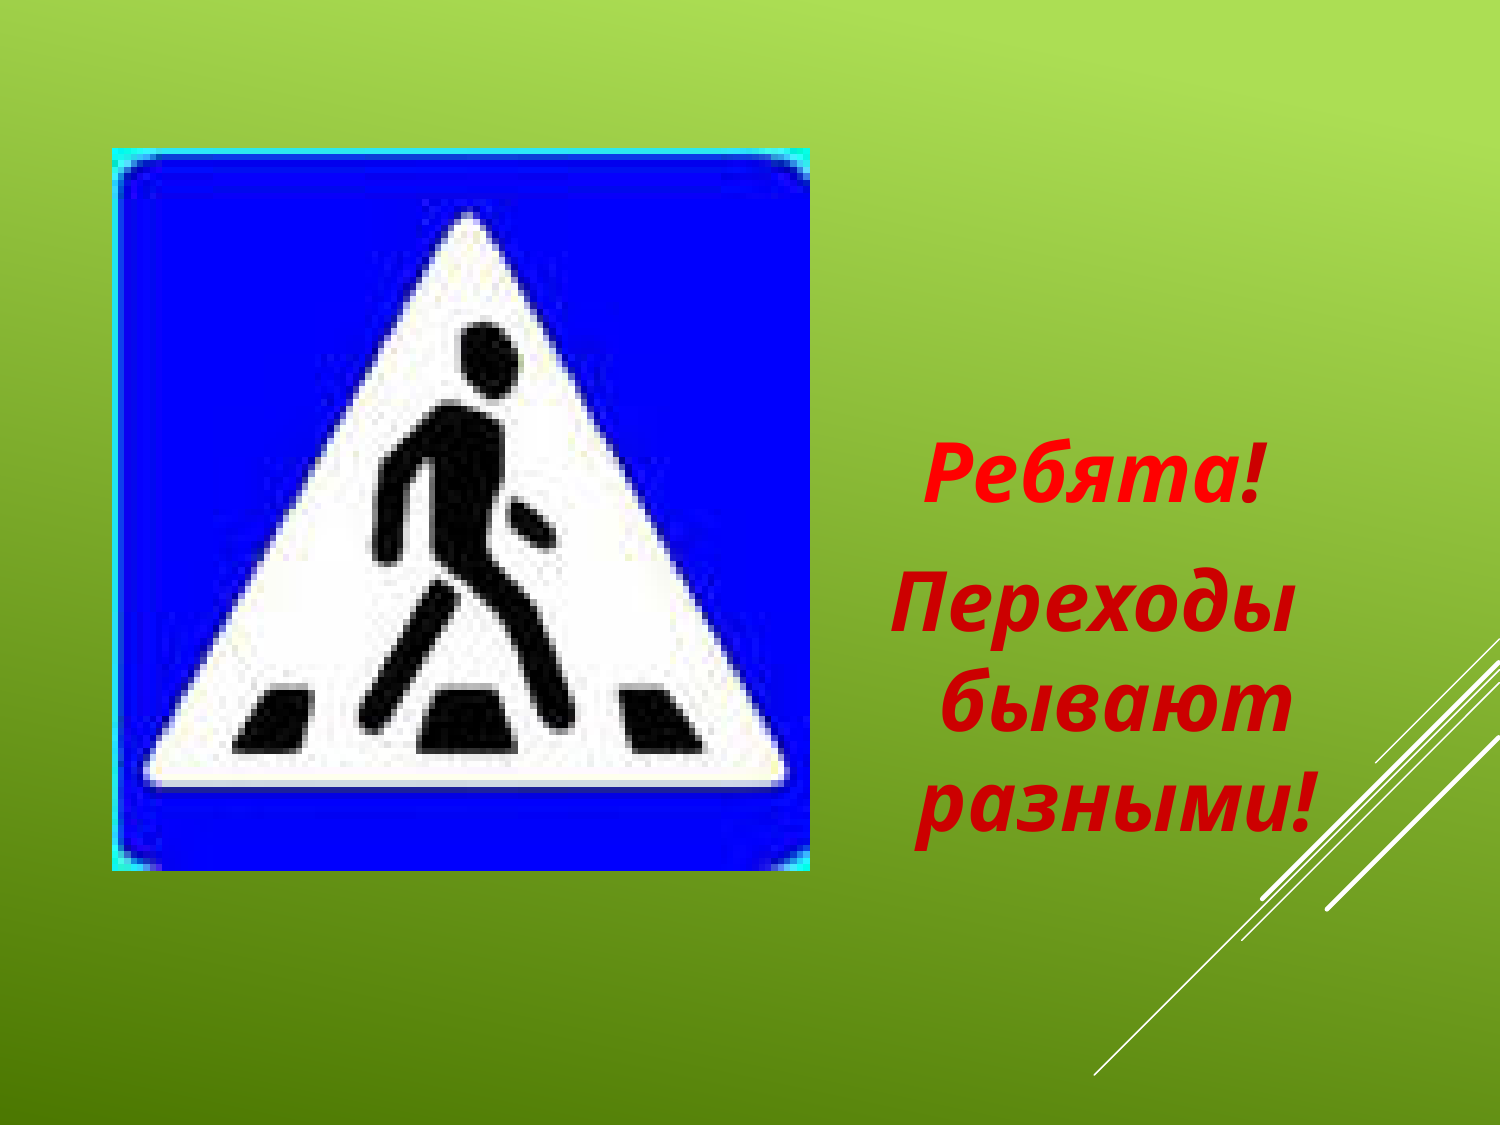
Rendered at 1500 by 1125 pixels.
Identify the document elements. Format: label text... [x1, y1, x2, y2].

list Ребята! Переходы бывают разными! [762, 262, 1425, 1005]
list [111, 148, 810, 871]
